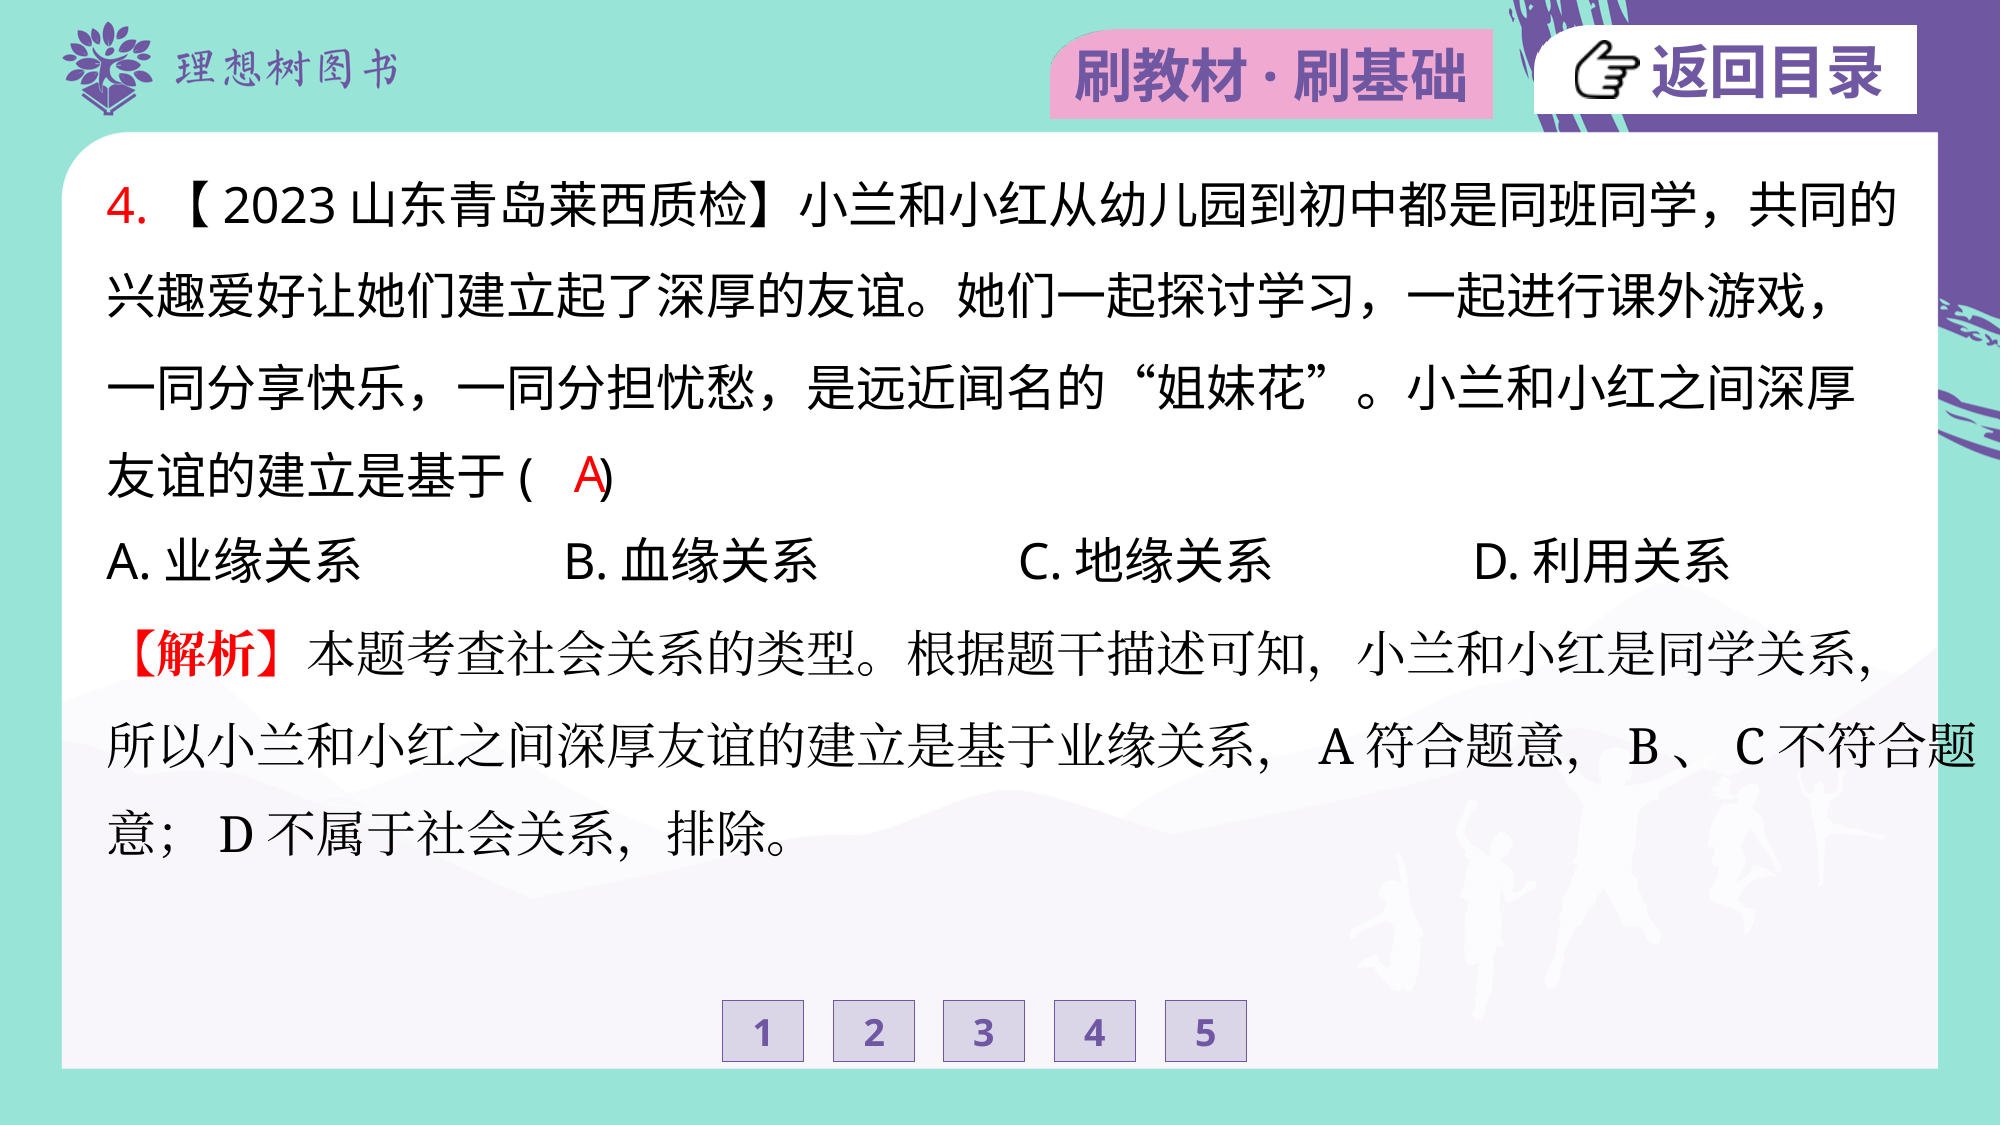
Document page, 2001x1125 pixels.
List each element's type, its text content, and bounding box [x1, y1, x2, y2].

text_box 【解析】本题考查社会关系的类型。根据题干描述可知，小兰和小红是同学关系， 所以小兰和小红之间深厚友谊的建立是基于业缘关系，A符合题意，B、C不符合题 意；D不属于社会关系，排除。 [106, 591, 1895, 853]
text_box A.业缘关系 B.血缘关系 C.地缘关系 D.利用关系 [106, 502, 1895, 581]
text_box A [559, 414, 621, 493]
text_box 4.【2023山东青岛莱西质检】小兰和小红从幼儿园到初中都是同班同学，共同的 兴趣爱好让她们建立起了深厚的友谊。她们一起探讨学习，一起进行课外游戏， 一同分享快乐，一同分担忧愁，是远近闻名的“姐妹花”。小兰和小红之间深厚 友谊的建立是基于( ) [106, 141, 1895, 495]
picture [0, 0, 2000, 1125]
